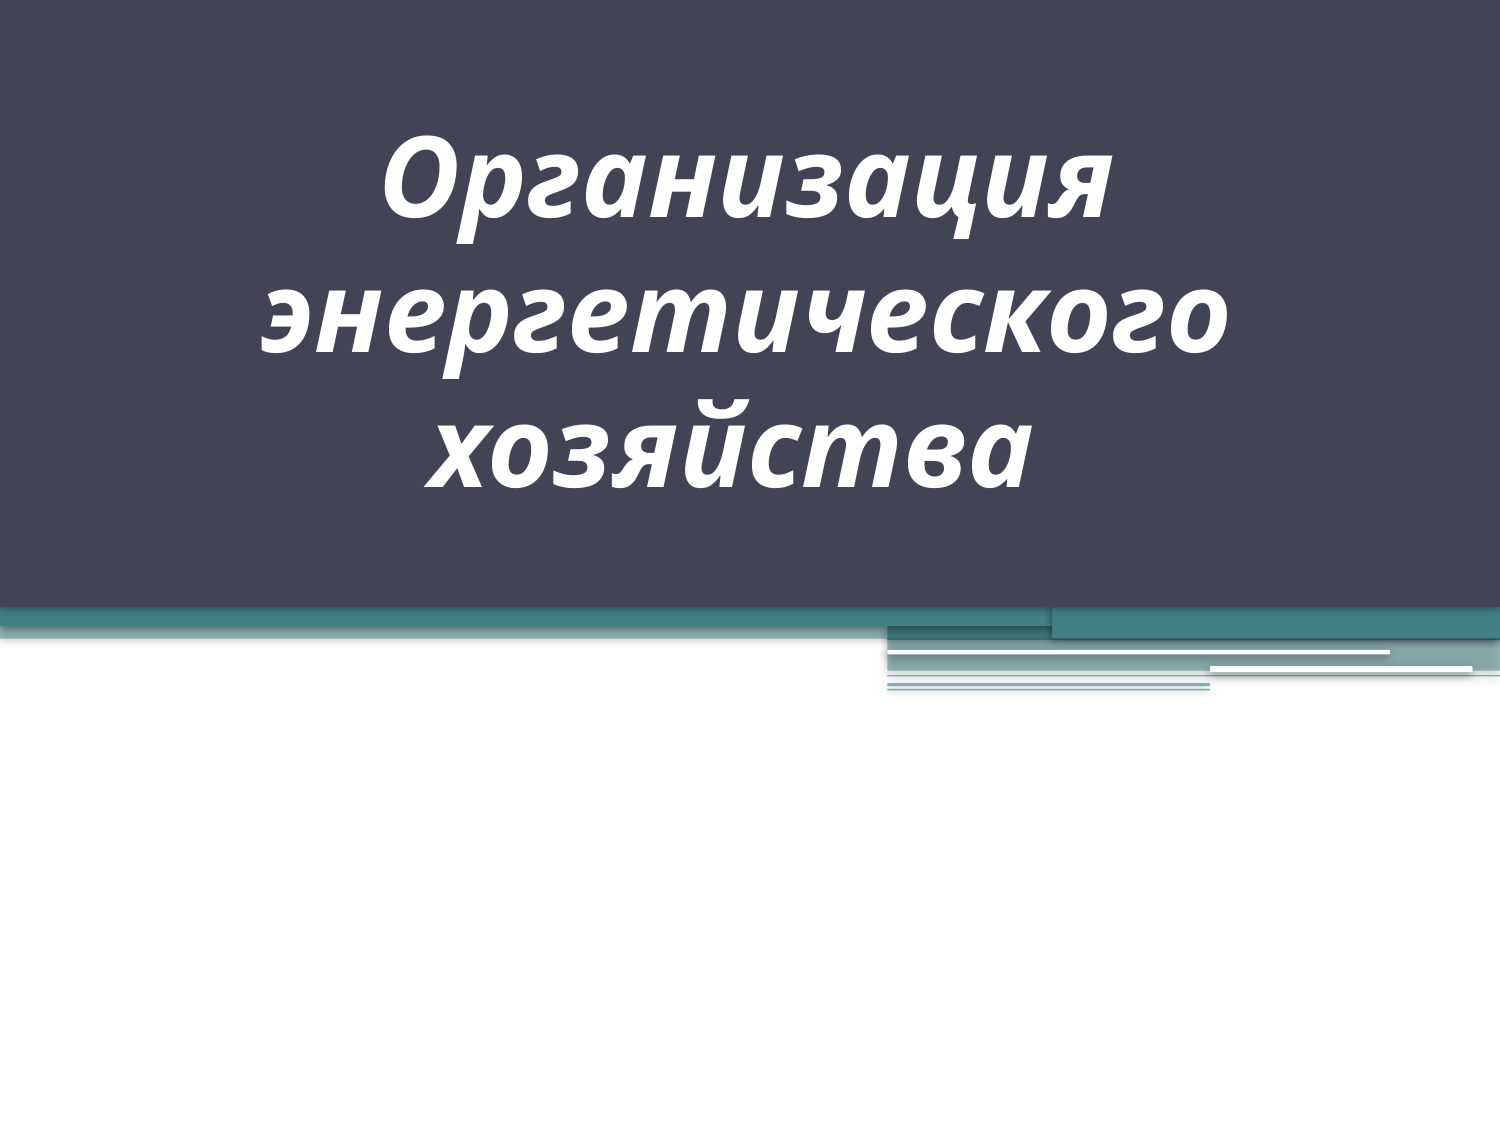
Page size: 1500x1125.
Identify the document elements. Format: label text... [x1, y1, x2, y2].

title Организация энергетического хозяйства [53, 101, 1441, 517]
subtitle [225, 546, 1275, 985]
